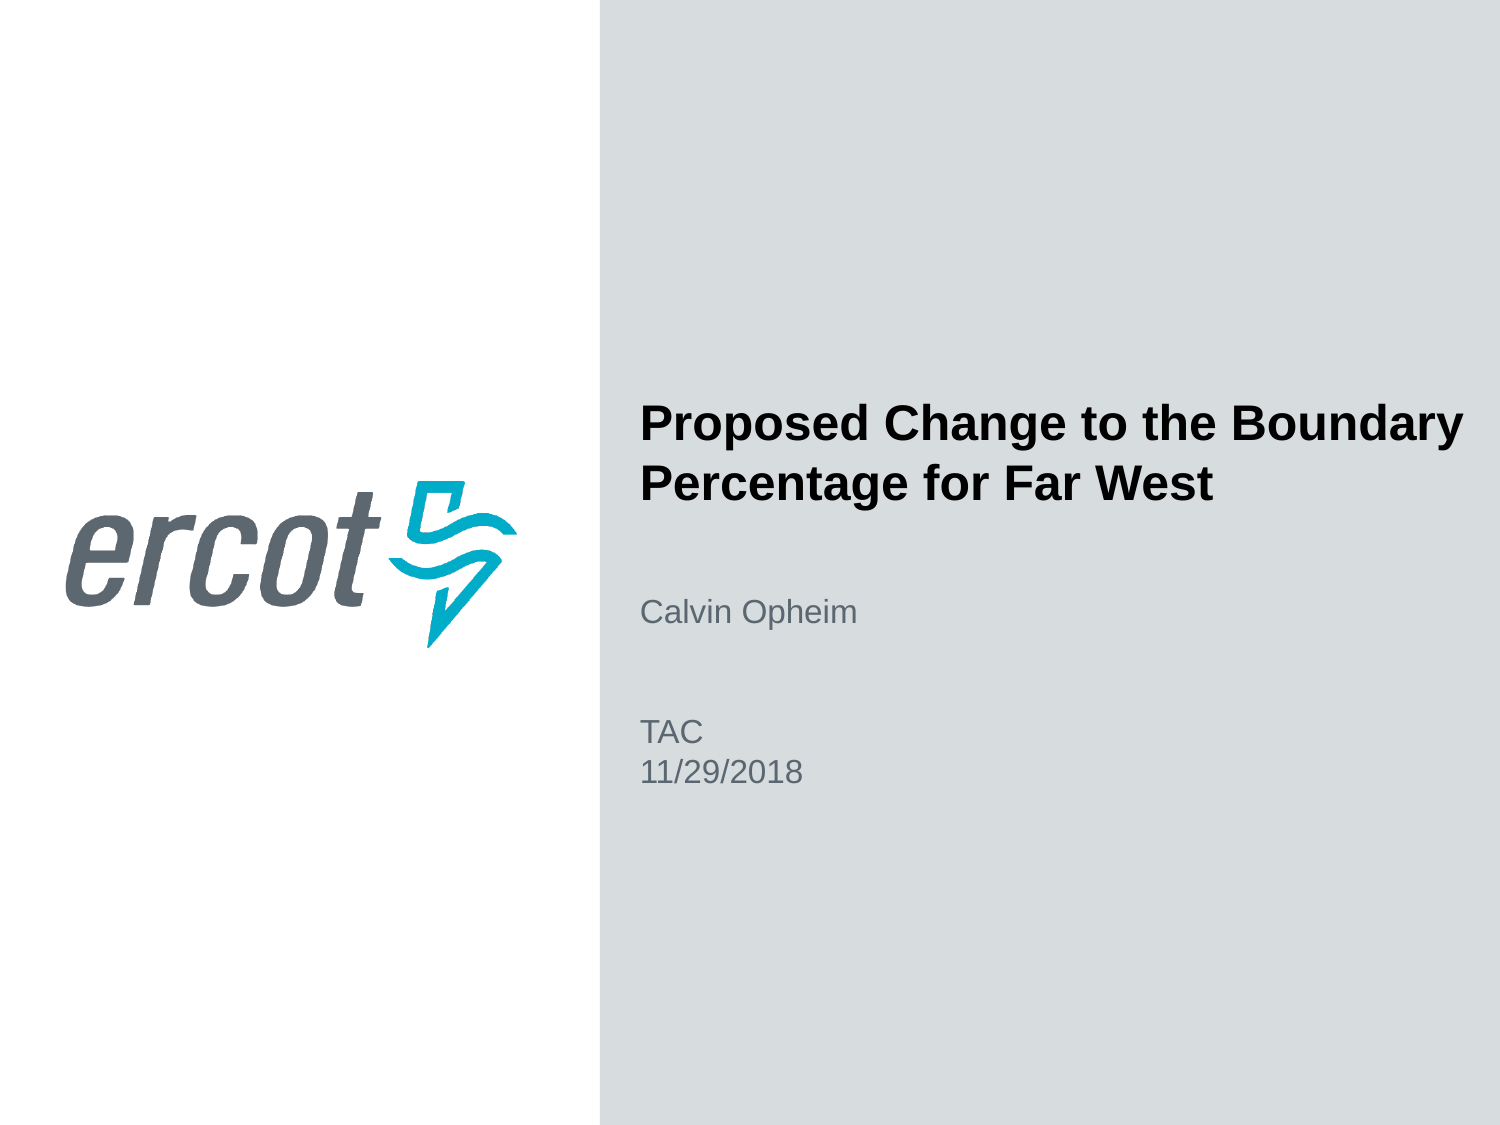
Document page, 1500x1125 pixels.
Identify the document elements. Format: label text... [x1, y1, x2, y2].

picture [56, 471, 525, 654]
text_box Proposed Change to the Boundary Percentage for Far West Calvin Opheim TAC 11/29/2018 [624, 383, 1500, 798]
